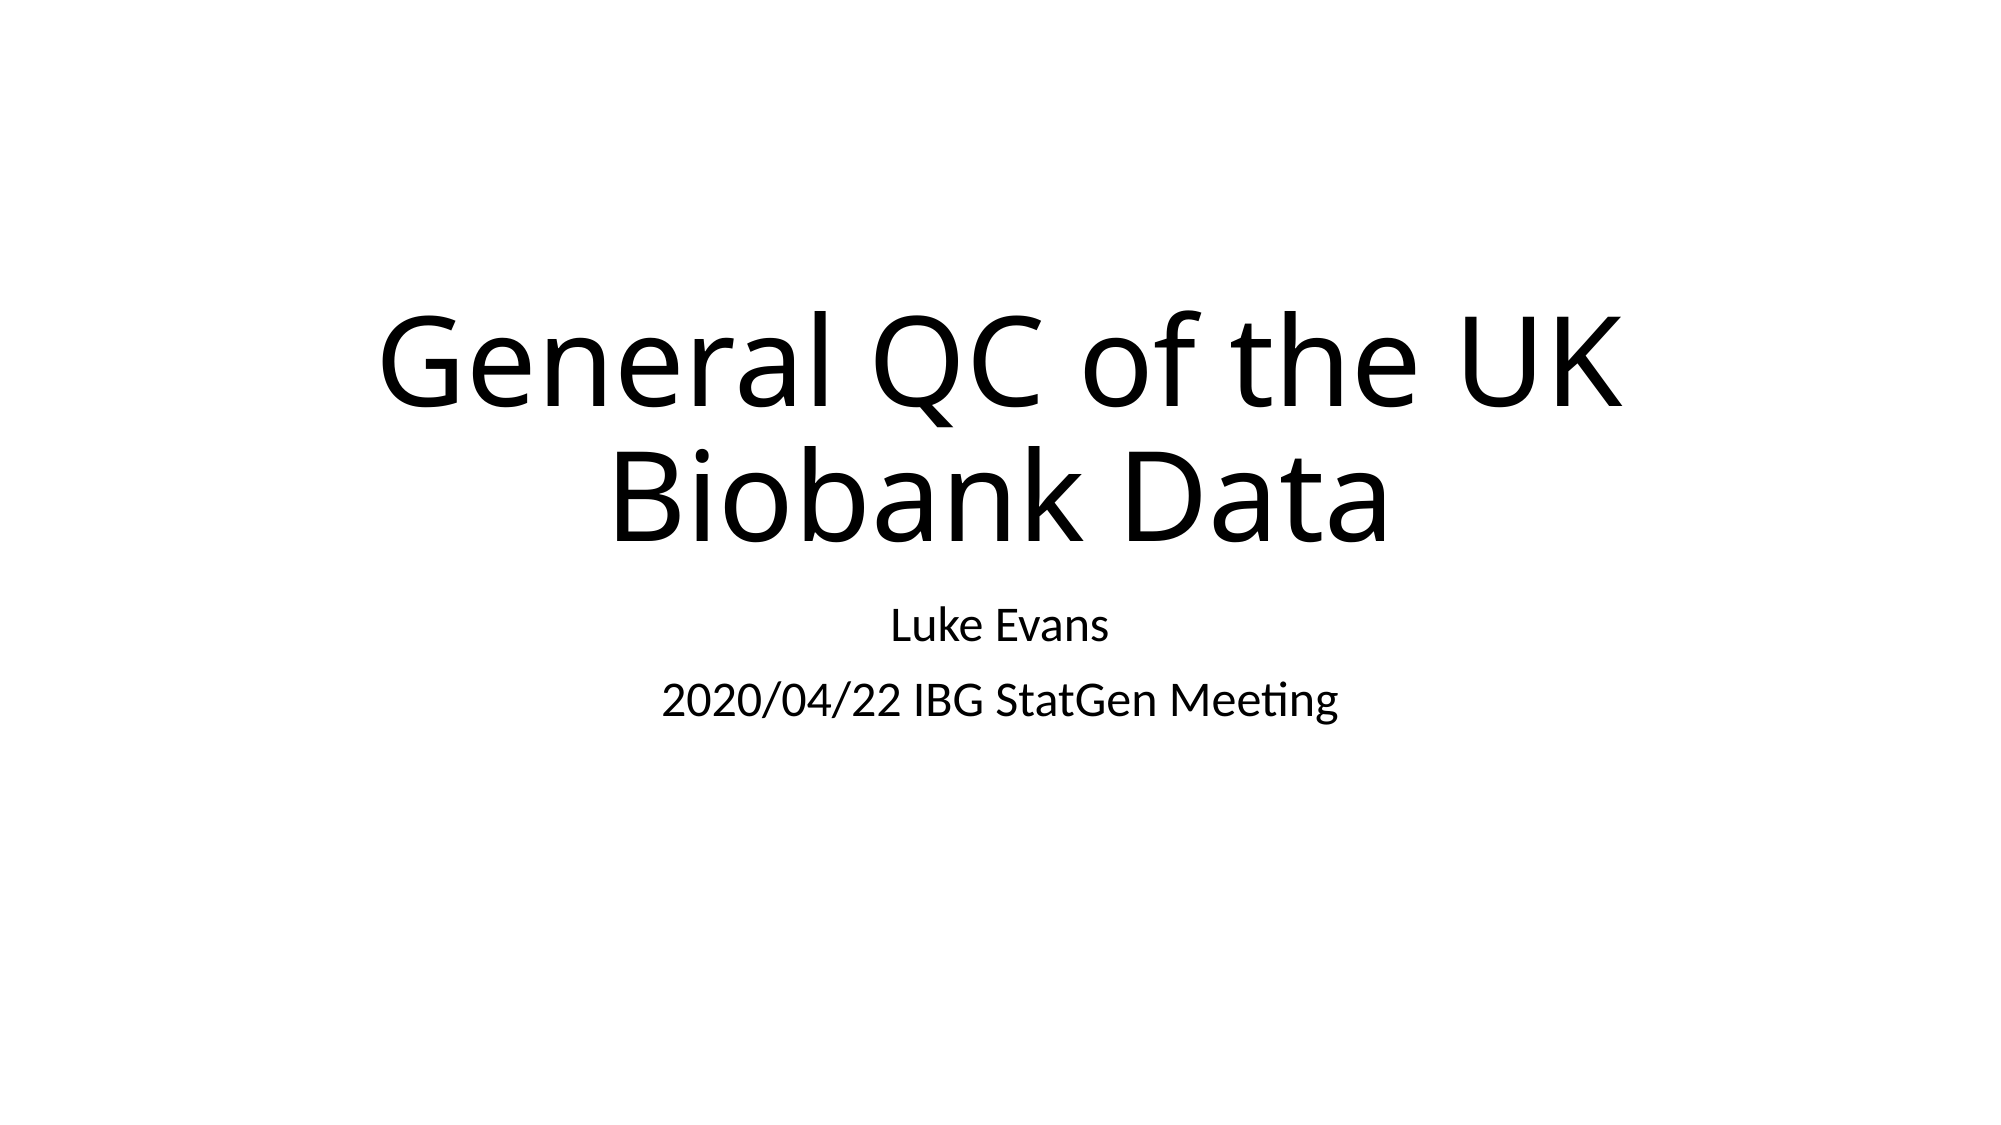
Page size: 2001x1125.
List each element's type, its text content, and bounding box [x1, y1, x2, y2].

title General QC of the UK Biobank Data [249, 184, 1750, 576]
subtitle Luke Evans 2020/04/22 IBG StatGen Meeting [249, 590, 1750, 863]
